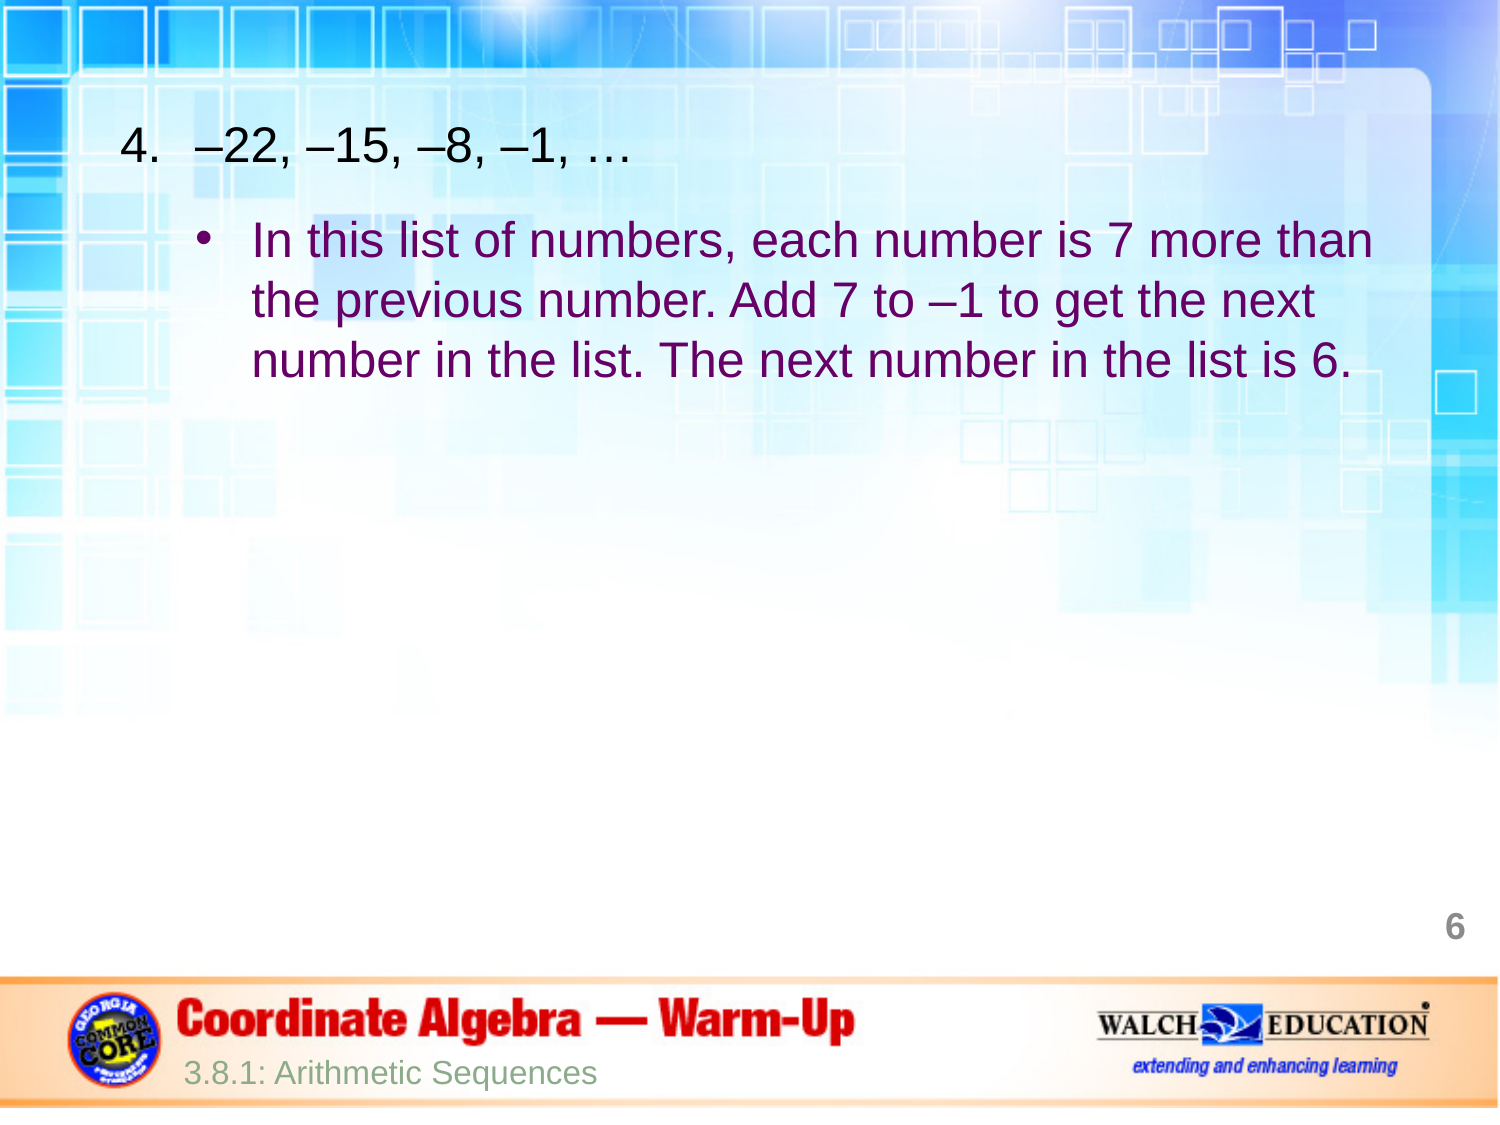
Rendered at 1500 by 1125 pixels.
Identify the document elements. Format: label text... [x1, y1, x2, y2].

slide_number 6 [1361, 901, 1481, 949]
subtitle –22, –15, –8, –1, … In this list of numbers, each number is 7 more than the previous number. Add 7 to –1 to get the next number in the list. The next number in the list is 6. [105, 105, 1394, 925]
picture [0, 0, 1500, 1108]
footer 3.8.1: Arithmetic Sequences [168, 1048, 1067, 1094]
